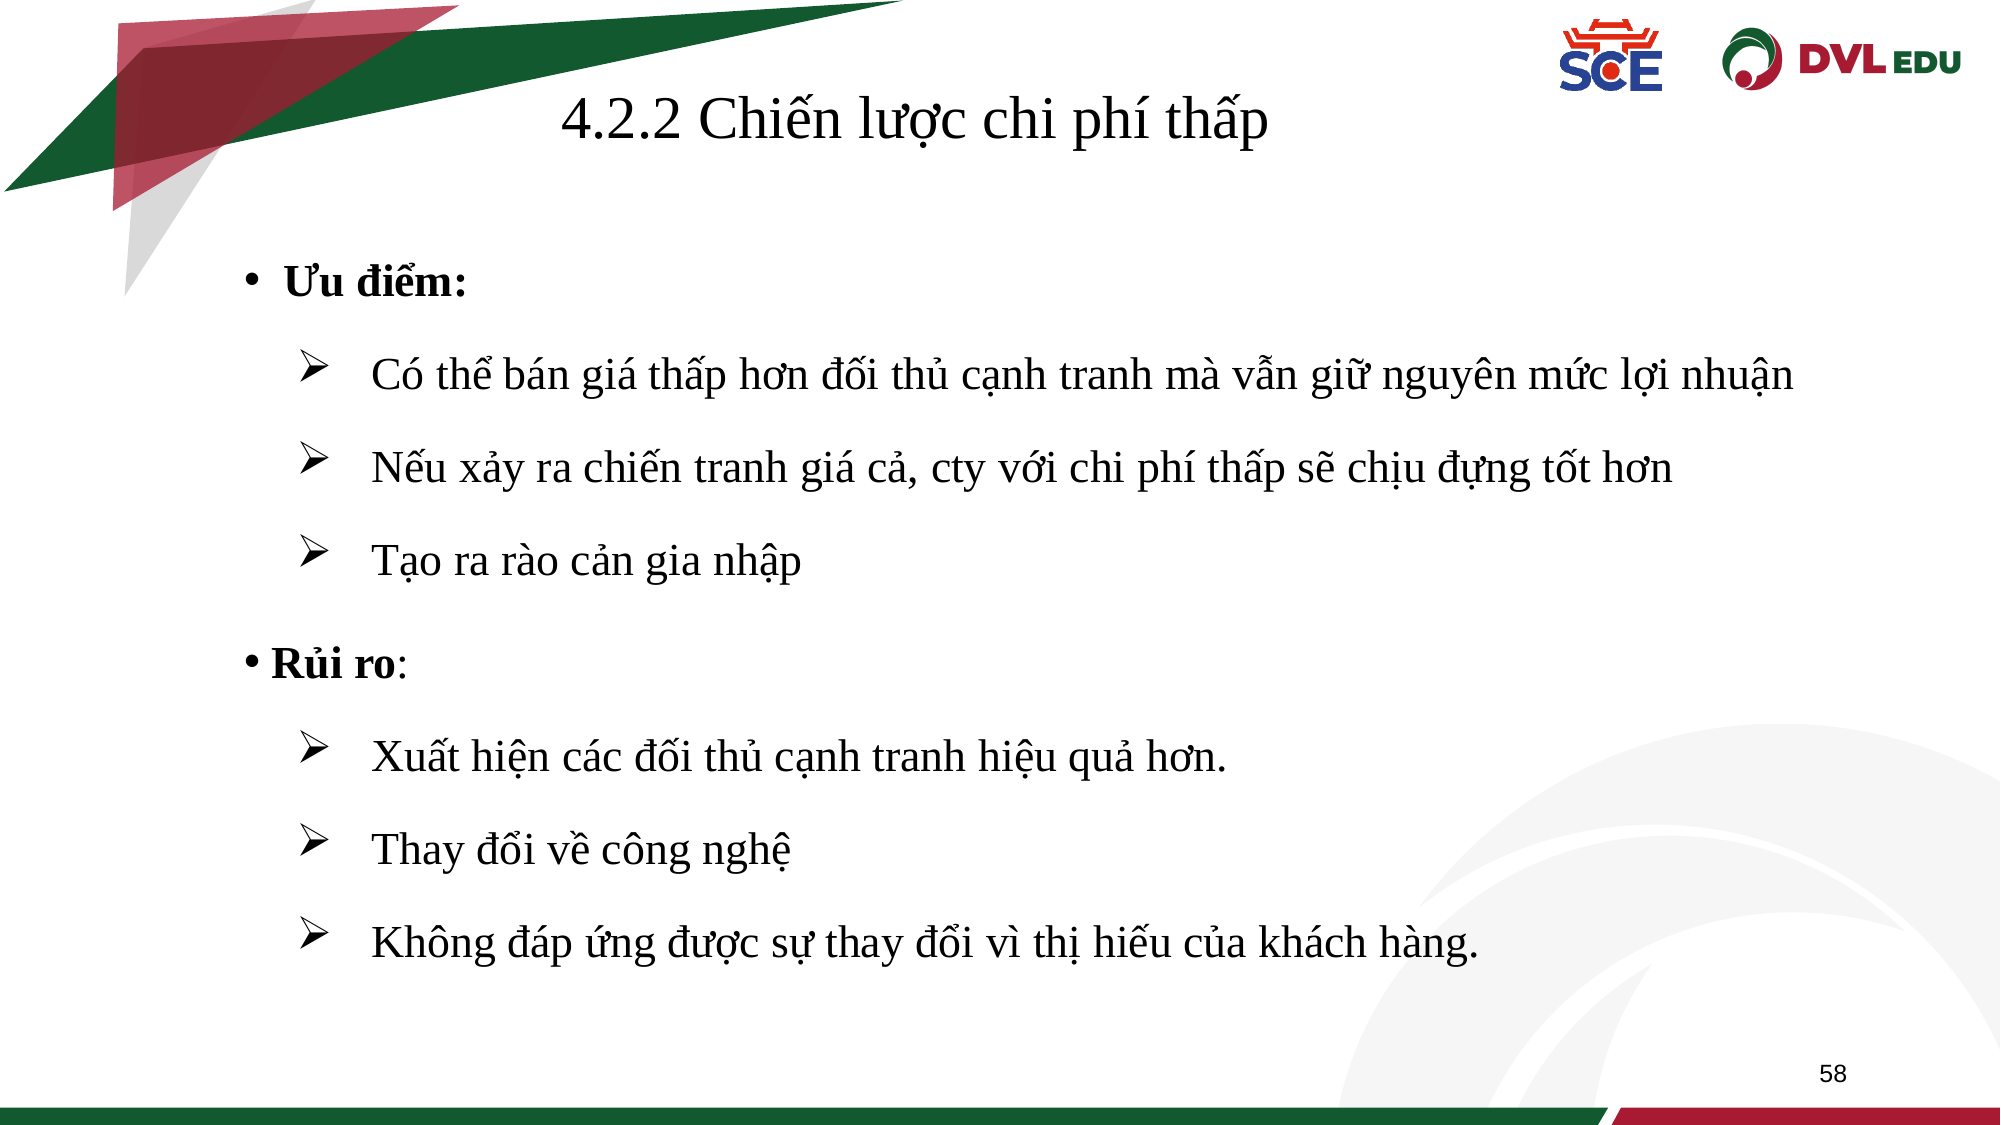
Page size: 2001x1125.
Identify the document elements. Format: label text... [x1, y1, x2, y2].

list Ưu điểm: Có thể bán giá thấp hơn đối thủ cạnh tranh mà vẫn giữ nguyên mức lợi nhuận Nếu xảy ra chiến tranh giá cả, cty với chi phí thấp sẽ chịu đựng tốt hơn Tạo ra rào cản gia nhập Rủi ro: Xuất hiện các đối thủ cạnh tranh hiệu quả hơn. Thay đổi về công nghệ Không đáp ứng được sự thay đổi vì thị hiếu của khách hàng. [229, 215, 1852, 966]
picture [1722, 27, 1961, 91]
text_box 58 [1412, 1042, 1863, 1103]
picture [1559, 19, 1667, 78]
title 4.2.2 Chiến lược chi phí thấp [546, 78, 1822, 160]
